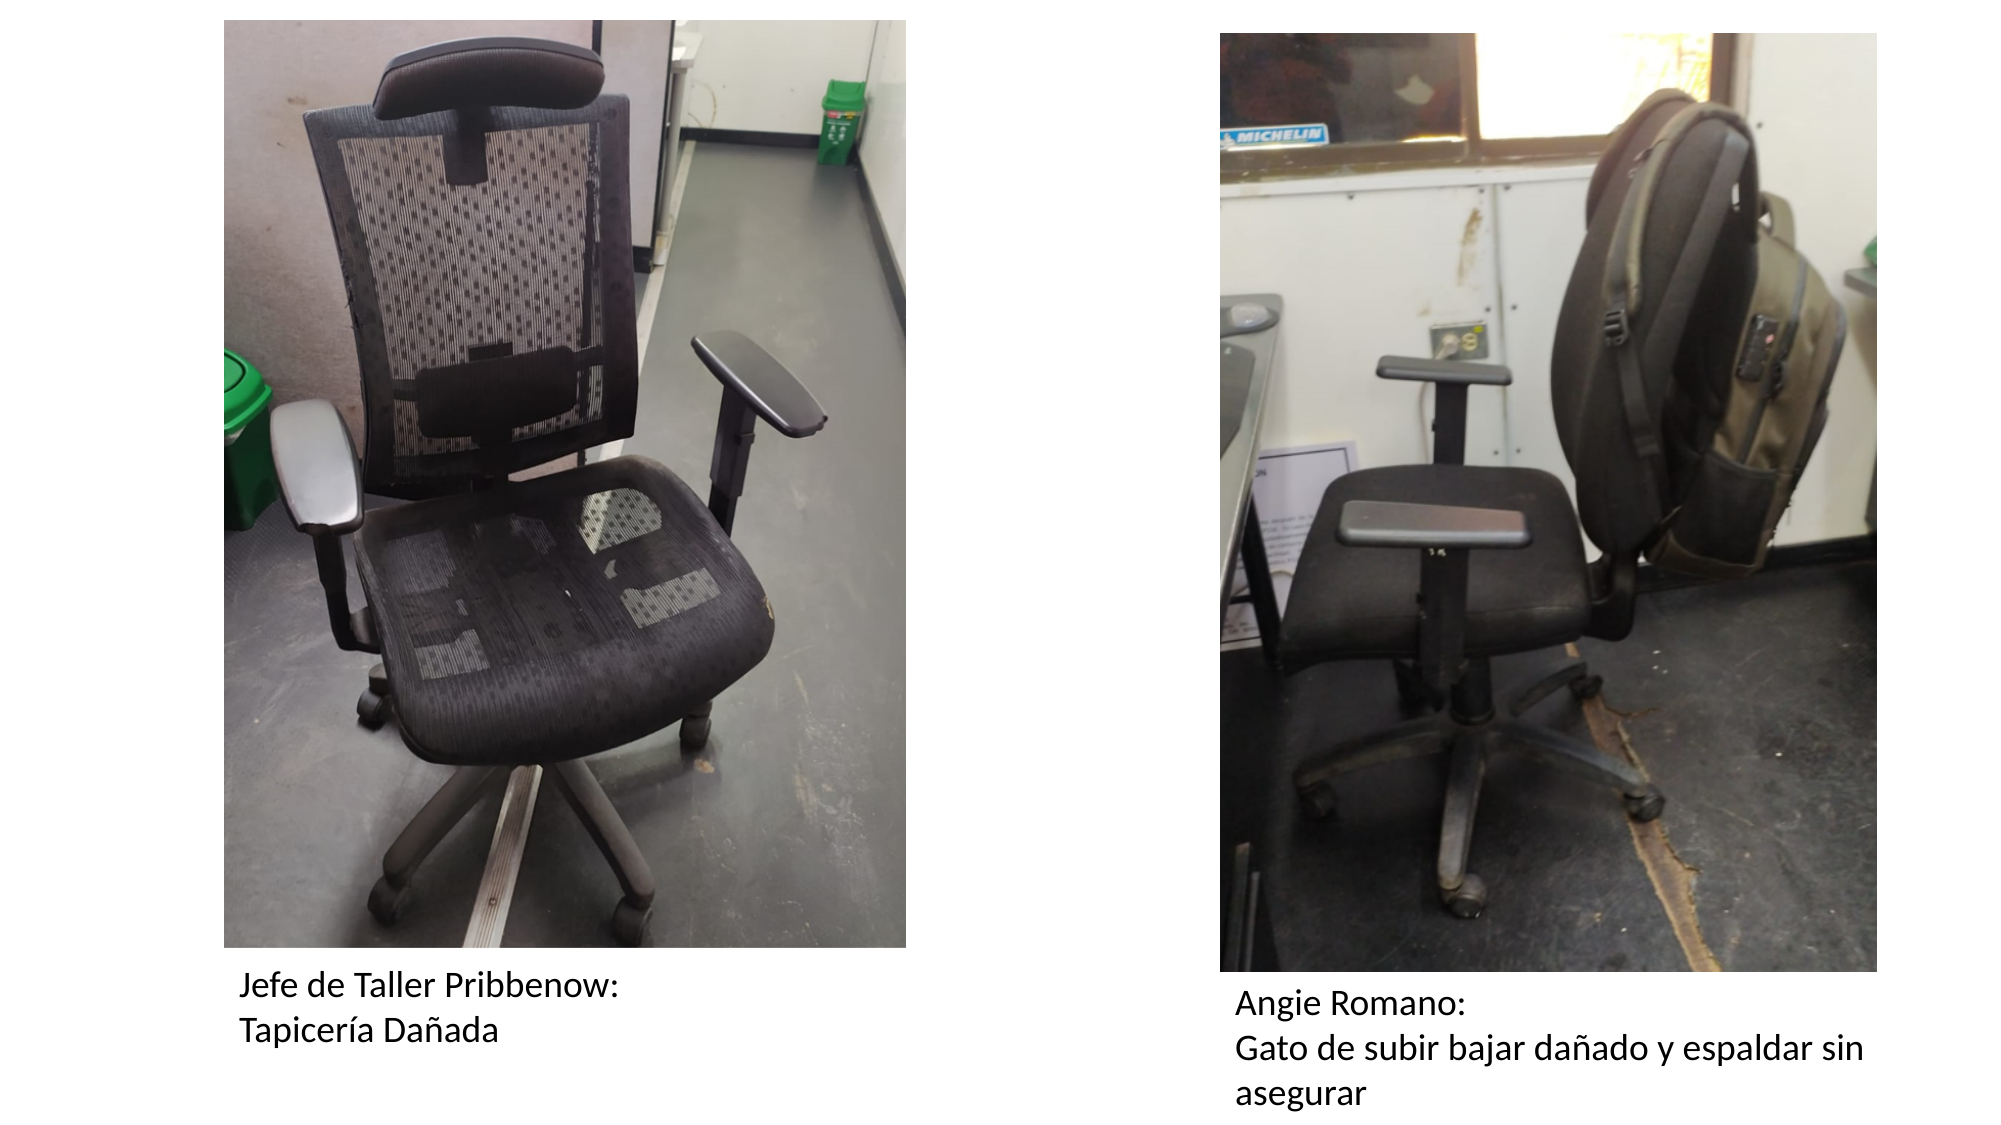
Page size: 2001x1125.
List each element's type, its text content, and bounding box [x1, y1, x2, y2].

text_box Angie Romano: Gato de subir bajar dañado y espaldar sin asegurar [1220, 970, 1911, 1120]
text_box Jefe de Taller Pribbenow: Tapicería Dañada [224, 954, 729, 1058]
picture [224, 20, 906, 954]
picture [1220, 33, 1877, 972]
